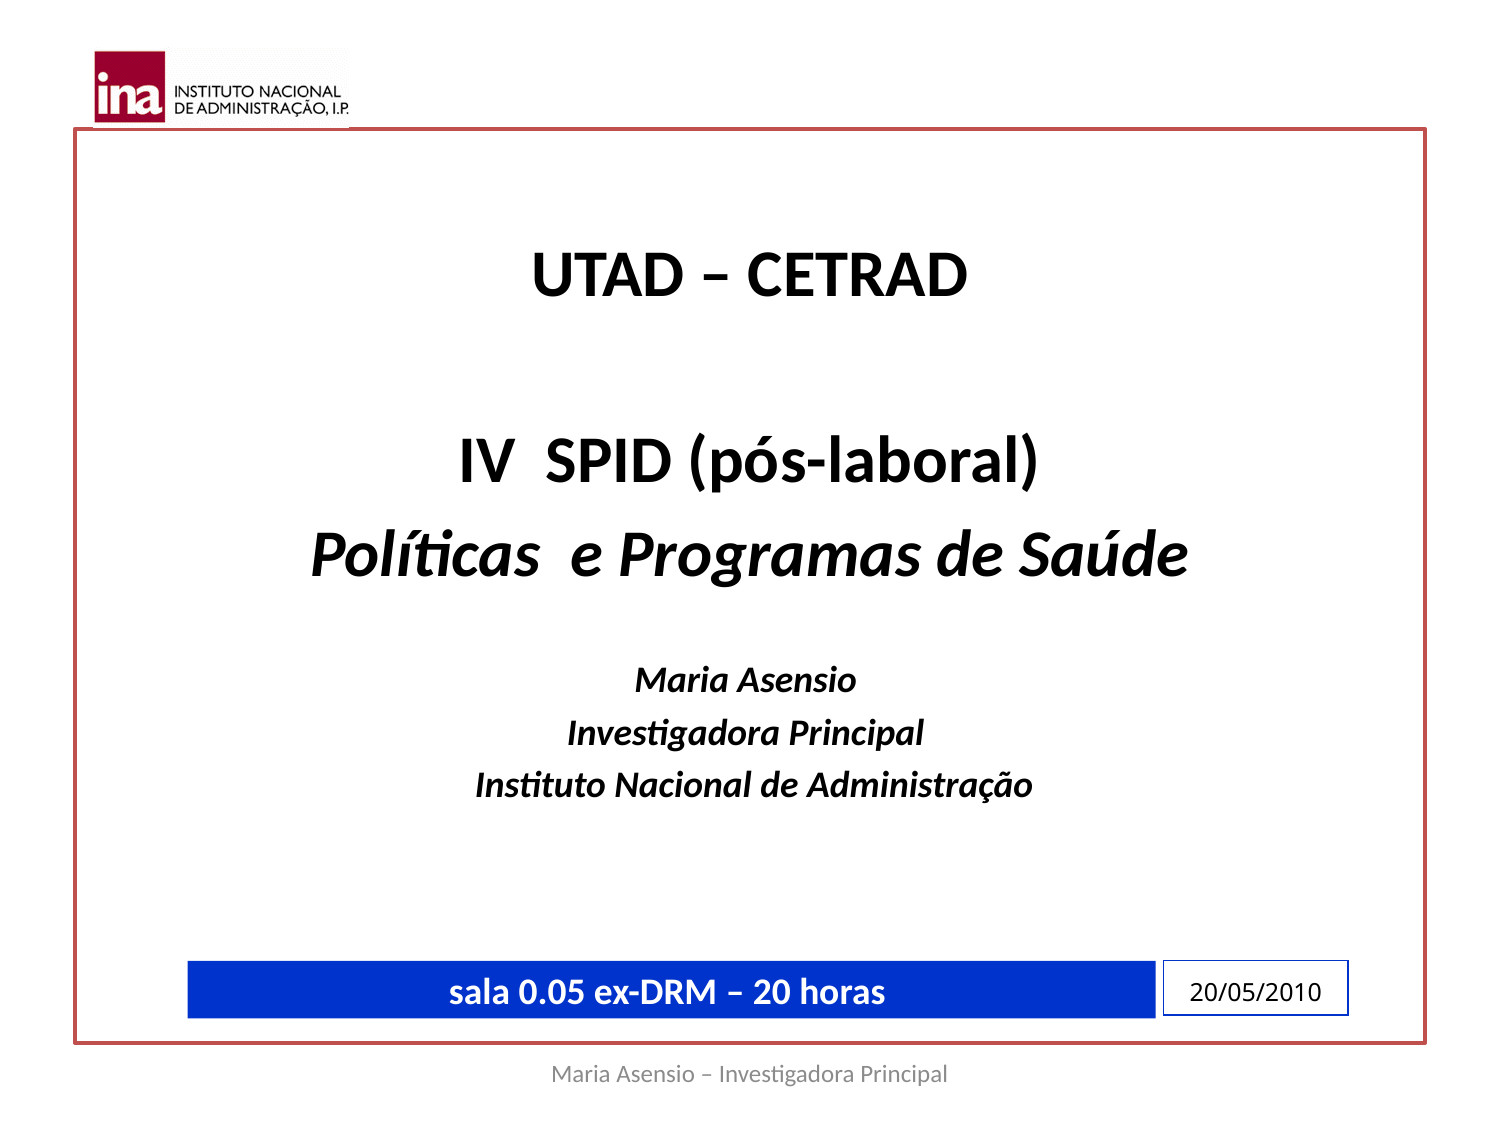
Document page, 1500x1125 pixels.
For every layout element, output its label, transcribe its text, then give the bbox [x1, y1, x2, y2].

text_box sala 0.05 ex-DRM – 20 horas [187, 960, 1156, 1019]
footer Maria Asensio – Investigadora Principal [512, 1042, 988, 1103]
text_box 20/05/2010 [1163, 960, 1349, 1015]
picture [93, 46, 349, 128]
list UTAD – CETRAD IV SPID (pós-laboral) Políticas e Programas de Saúde Maria Asensio Investigadora Principal Instituto Nacional de Administração [73, 127, 1427, 1045]
